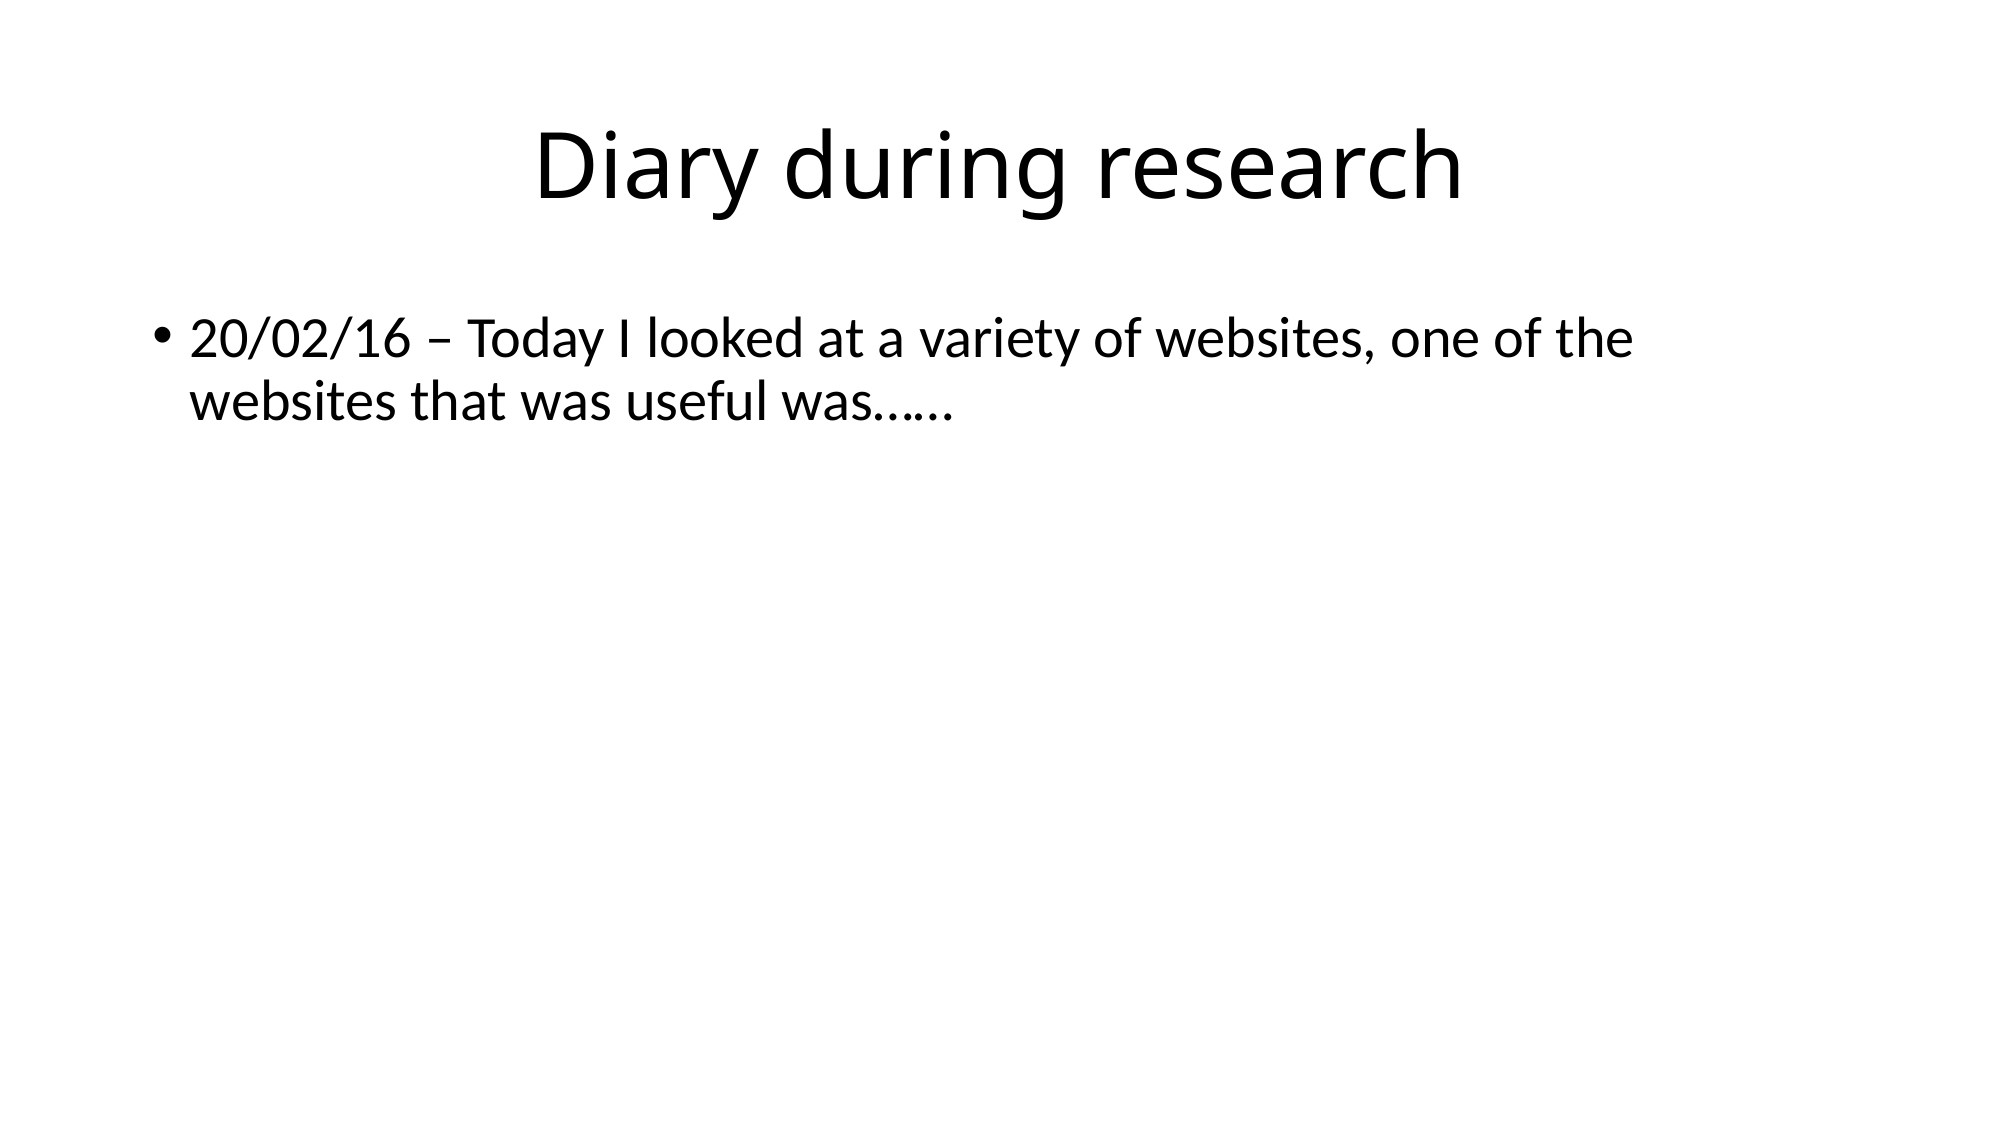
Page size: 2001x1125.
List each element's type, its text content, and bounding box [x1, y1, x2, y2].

list 20/02/16 – Today I looked at a variety of websites, one of the websites that was useful was…… [137, 299, 1863, 1014]
title Diary during research [137, 59, 1863, 278]
